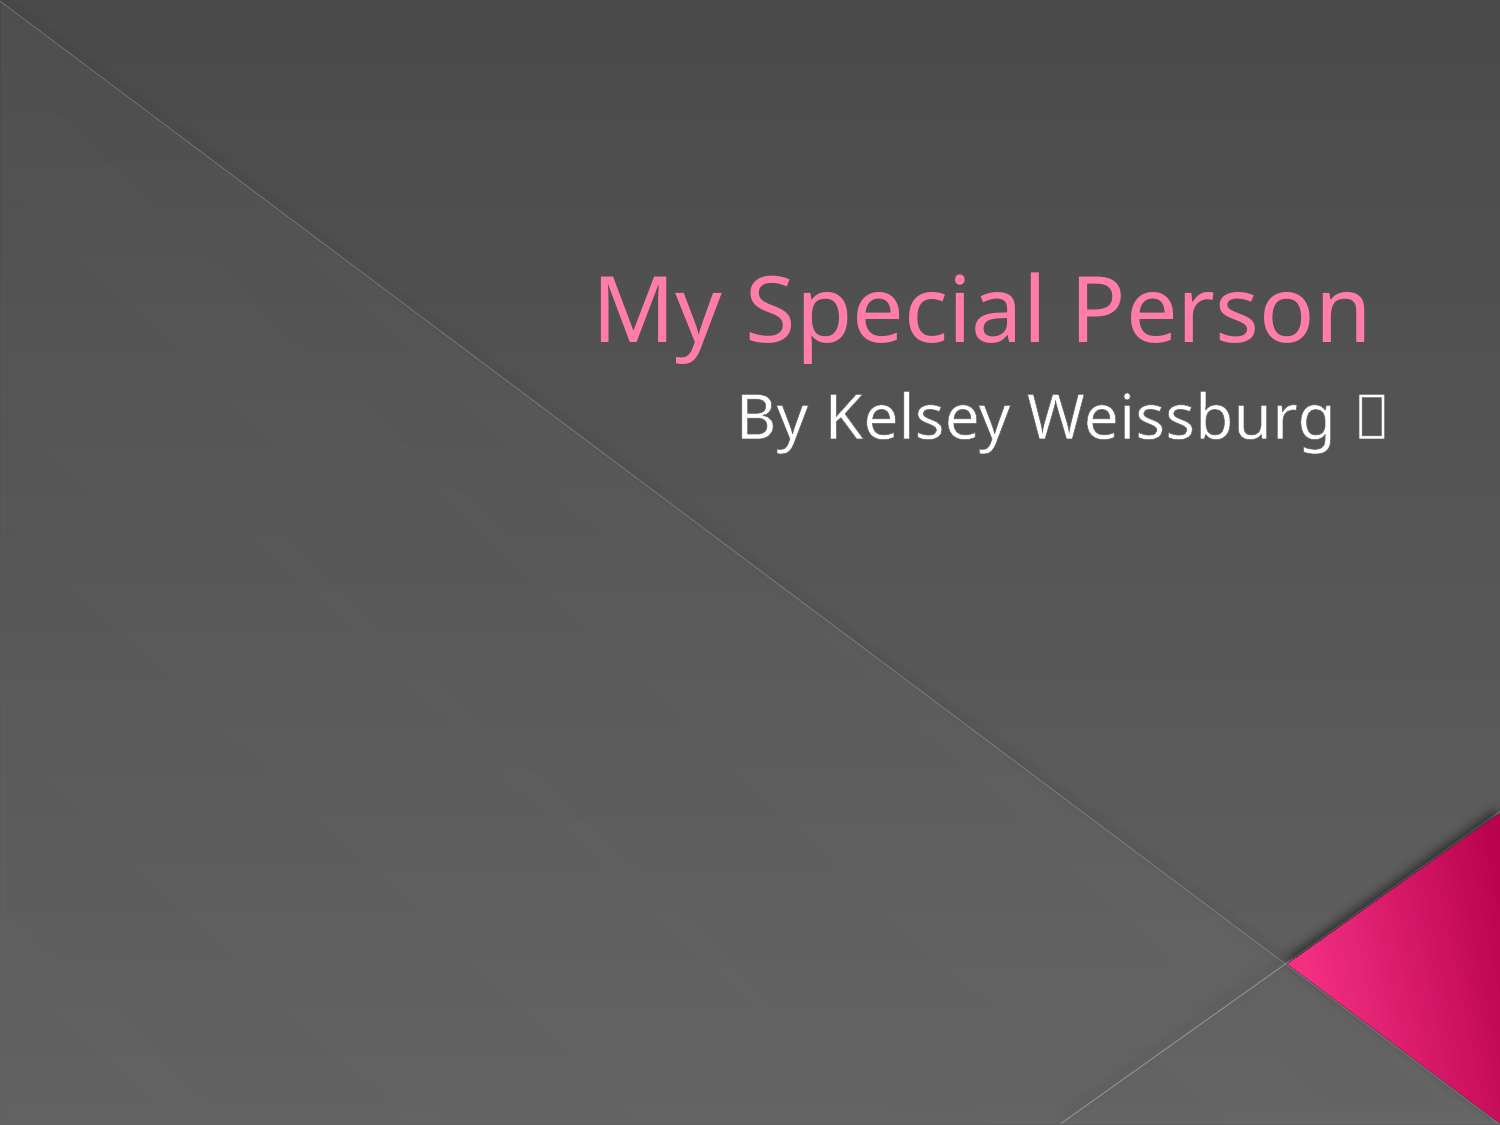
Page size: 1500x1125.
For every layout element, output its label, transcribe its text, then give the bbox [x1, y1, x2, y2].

title My Special Person [88, 127, 1412, 369]
subtitle By Kelsey Weissburg  [88, 369, 1412, 657]
